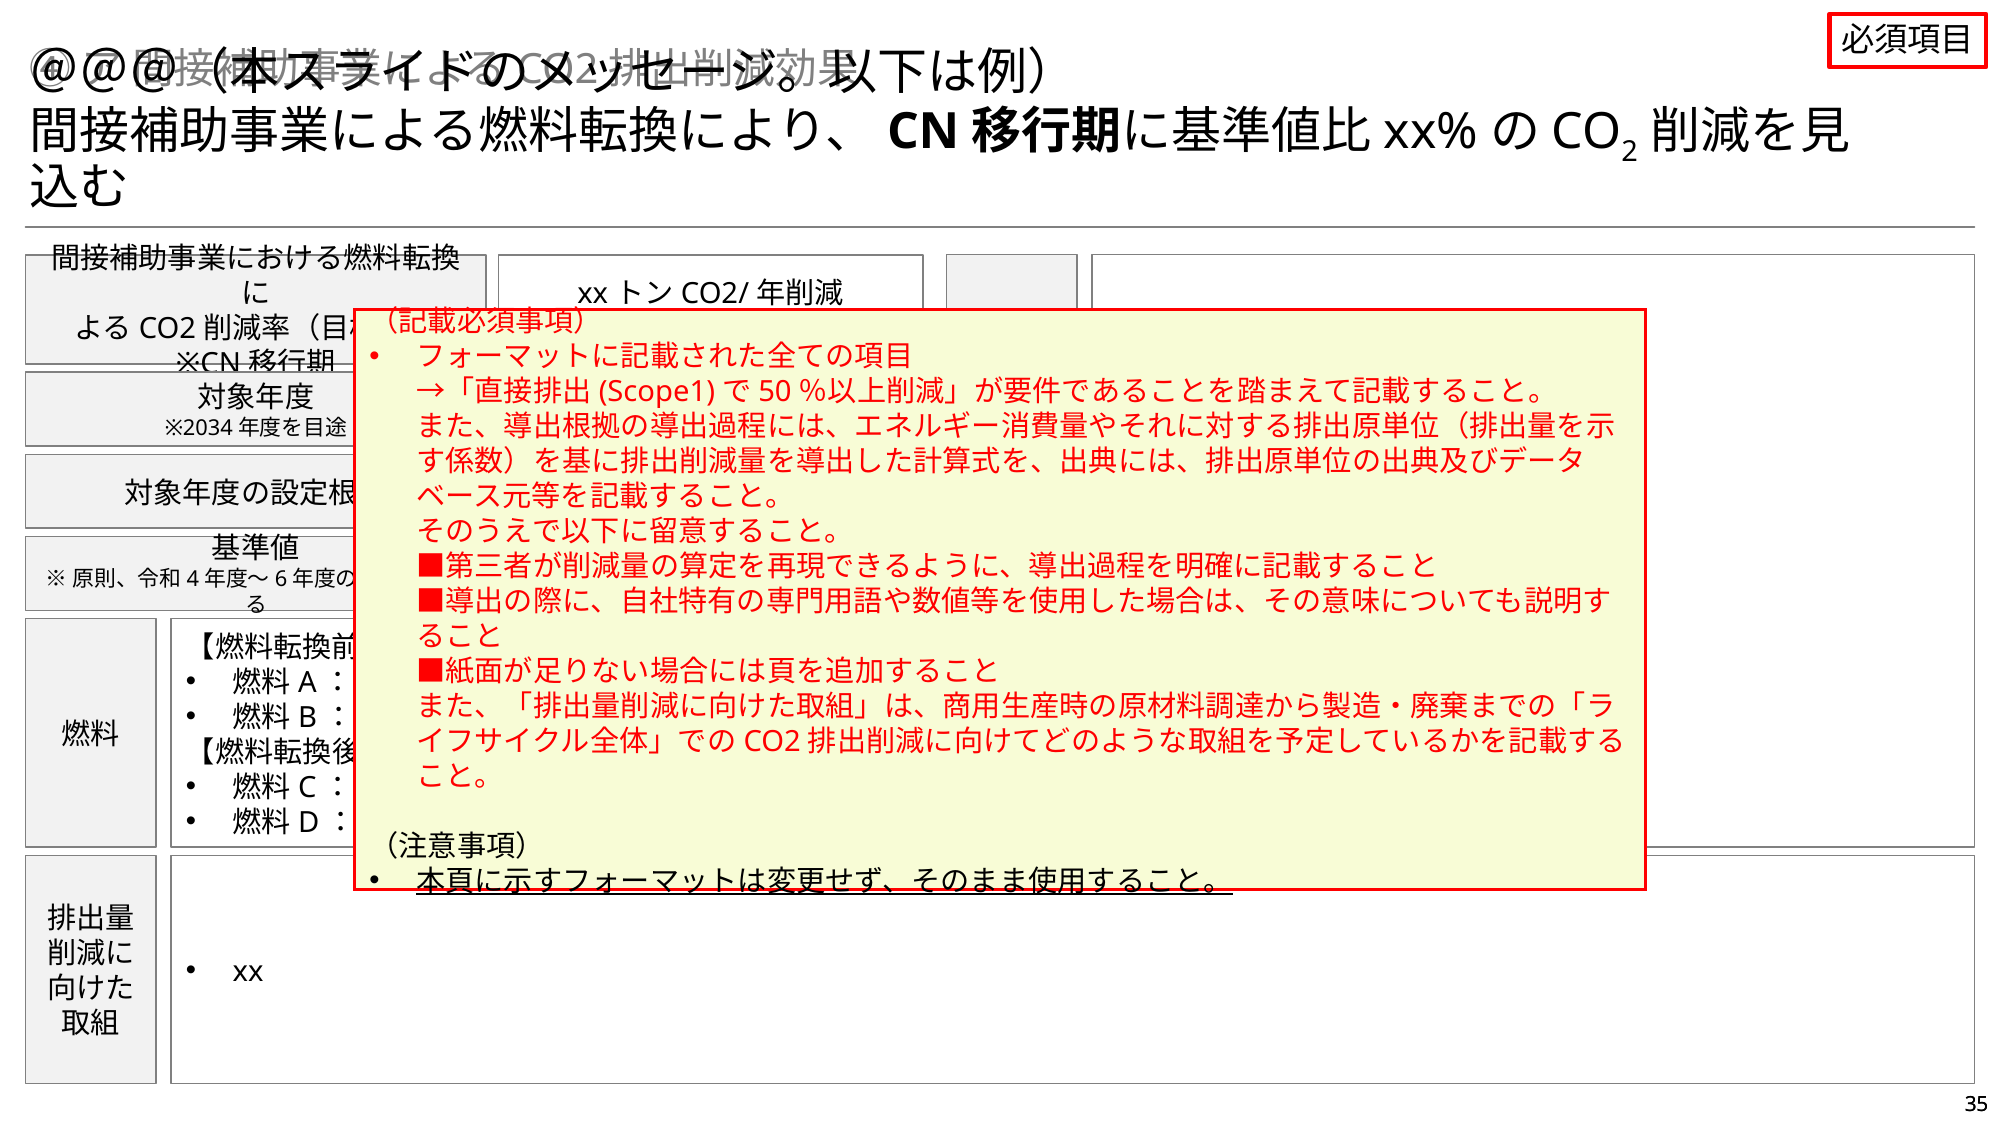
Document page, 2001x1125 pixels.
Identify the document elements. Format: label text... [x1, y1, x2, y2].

text_box 必須項目 [1829, 13, 1986, 68]
text_box 間接補助事業における燃料転換に よるCO2削減率（目標値） ※CN移行期 [24, 254, 488, 365]
text_box 排出量 削減に 向けた 取組 [24, 854, 158, 1085]
text_box 【燃料転換前】 燃料A：xxt/年 燃料B：xxt/年 【燃料転換後（CN移行期）】 燃料C：xxt/年 燃料D：xxt/年 [169, 617, 353, 849]
text_box （記載必須事項） フォーマットに記載された全ての項目 →「直接排出(Scope1)で50％以上削減」が要件であることを踏まえて記載すること。 また、導出根拠の導出過程には、エネルギー消費量やそれに対する排出原単位（排出量を示す係数）を基に排出削減量を導出した計算式を、出典には、排出原単位の出典及びデータベース元等を記載すること。 そのうえで以下に留意すること。 ■第三者が削減量の算定を再現できるように、導出過程を明確に記載すること ■導出の際に、自社特有の専門用語や数値等を使用した場合は、その意味についても説明すること ■紙面が足りない場合には頁を追加すること また、「排出量削減に向けた取組」は、商用生産時の原材料調達から製造・廃棄までの「ライフサイクル全体」でのCO2排出削減に向けてどのような取組を予定しているかを記載すること。 （注意事項） 本頁に示すフォーマットは変更せず、そのまま使用すること。 [353, 308, 1647, 891]
text_box xx [169, 854, 1976, 1085]
text_box 対象年度の設定根拠 [24, 453, 353, 530]
text_box 基準値 ※原則、令和4年度～6年度の平均値とする [24, 535, 353, 612]
text_box ＠＠＠（本スライドのメッセージ。以下は例） 間接補助事業による燃料転換により、CN移行期に基準値比xx%のCO2削減を見込む [29, 45, 1875, 216]
text_box （導出過程） xx （出典） xx [1090, 253, 1976, 848]
text_box 導出 根拠 [945, 253, 1079, 308]
text_box 対象年度 ※2034年度を目途 [24, 371, 353, 448]
text_box xxトンCO2/年削減 （基準値比xx%減） [497, 254, 924, 308]
text_box 燃料 [24, 617, 158, 849]
